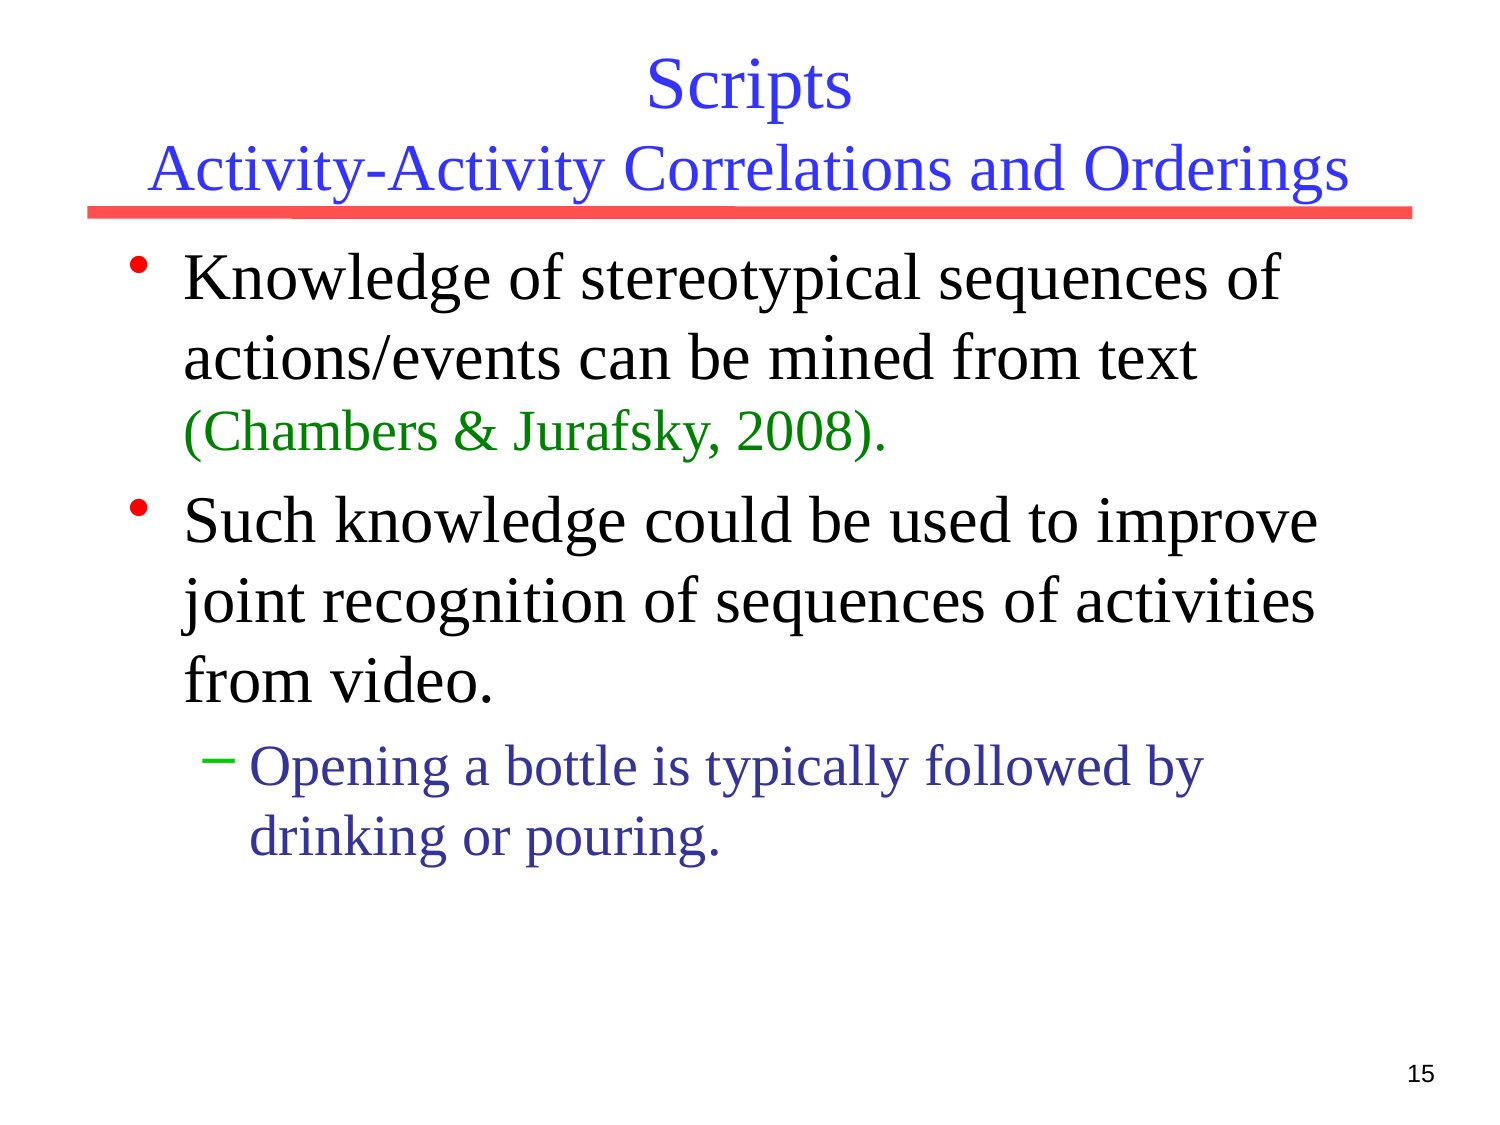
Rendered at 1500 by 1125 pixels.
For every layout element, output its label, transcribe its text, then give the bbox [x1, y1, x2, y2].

slide_number 15 [1137, 1049, 1451, 1125]
title Scripts Activity-Activity Correlations and Orderings [112, 37, 1388, 200]
list Knowledge of stereotypical sequences of actions/events can be mined from text (Chambers & Jurafsky, 2008). Such knowledge could be used to improve joint recognition of sequences of activities from video. Opening a bottle is typically followed by drinking or pouring. [112, 224, 1388, 994]
